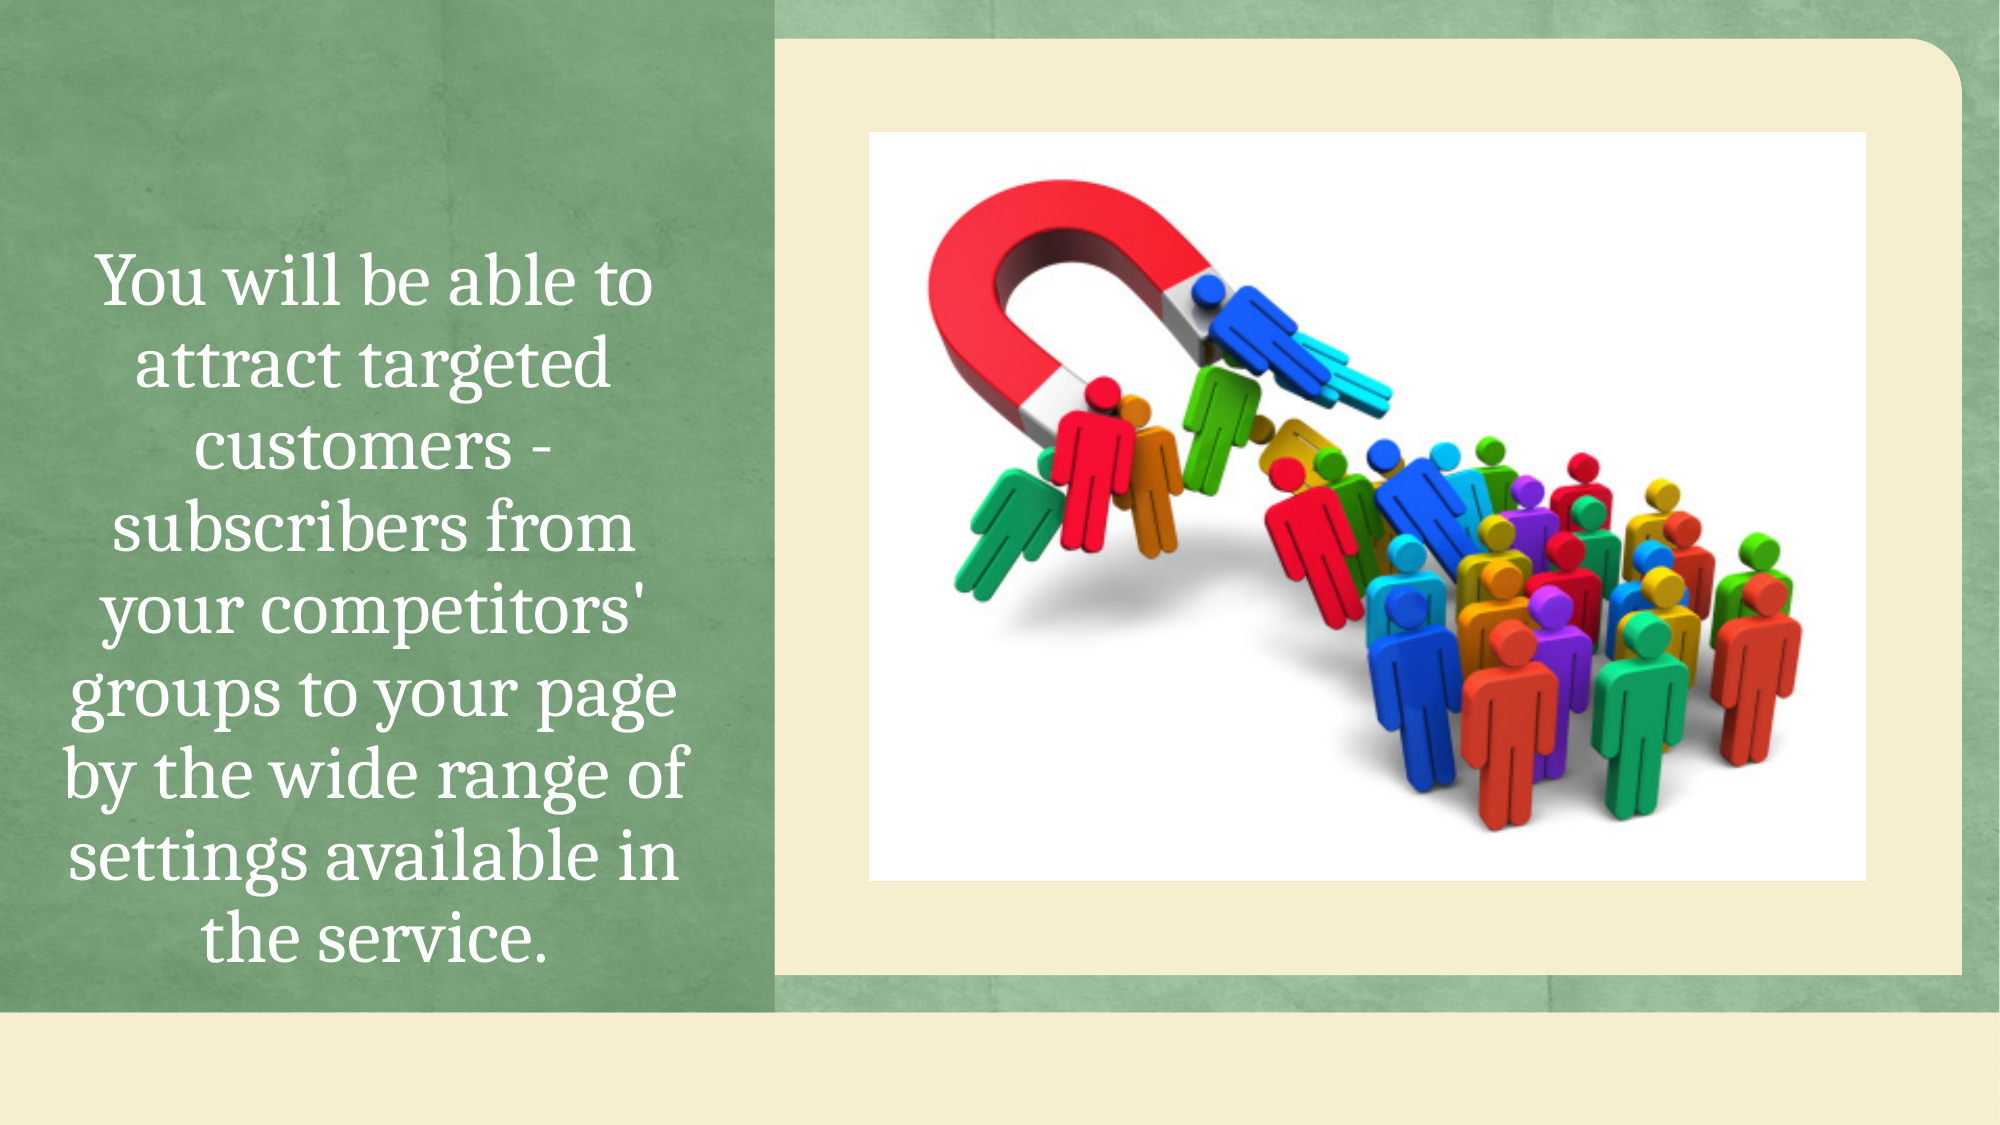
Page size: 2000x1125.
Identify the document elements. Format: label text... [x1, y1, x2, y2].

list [869, 132, 1867, 882]
title You will be able to attract targeted customers - subscribers from your competitors' groups to your page by the wide range of settings available in the service. [24, 224, 725, 987]
